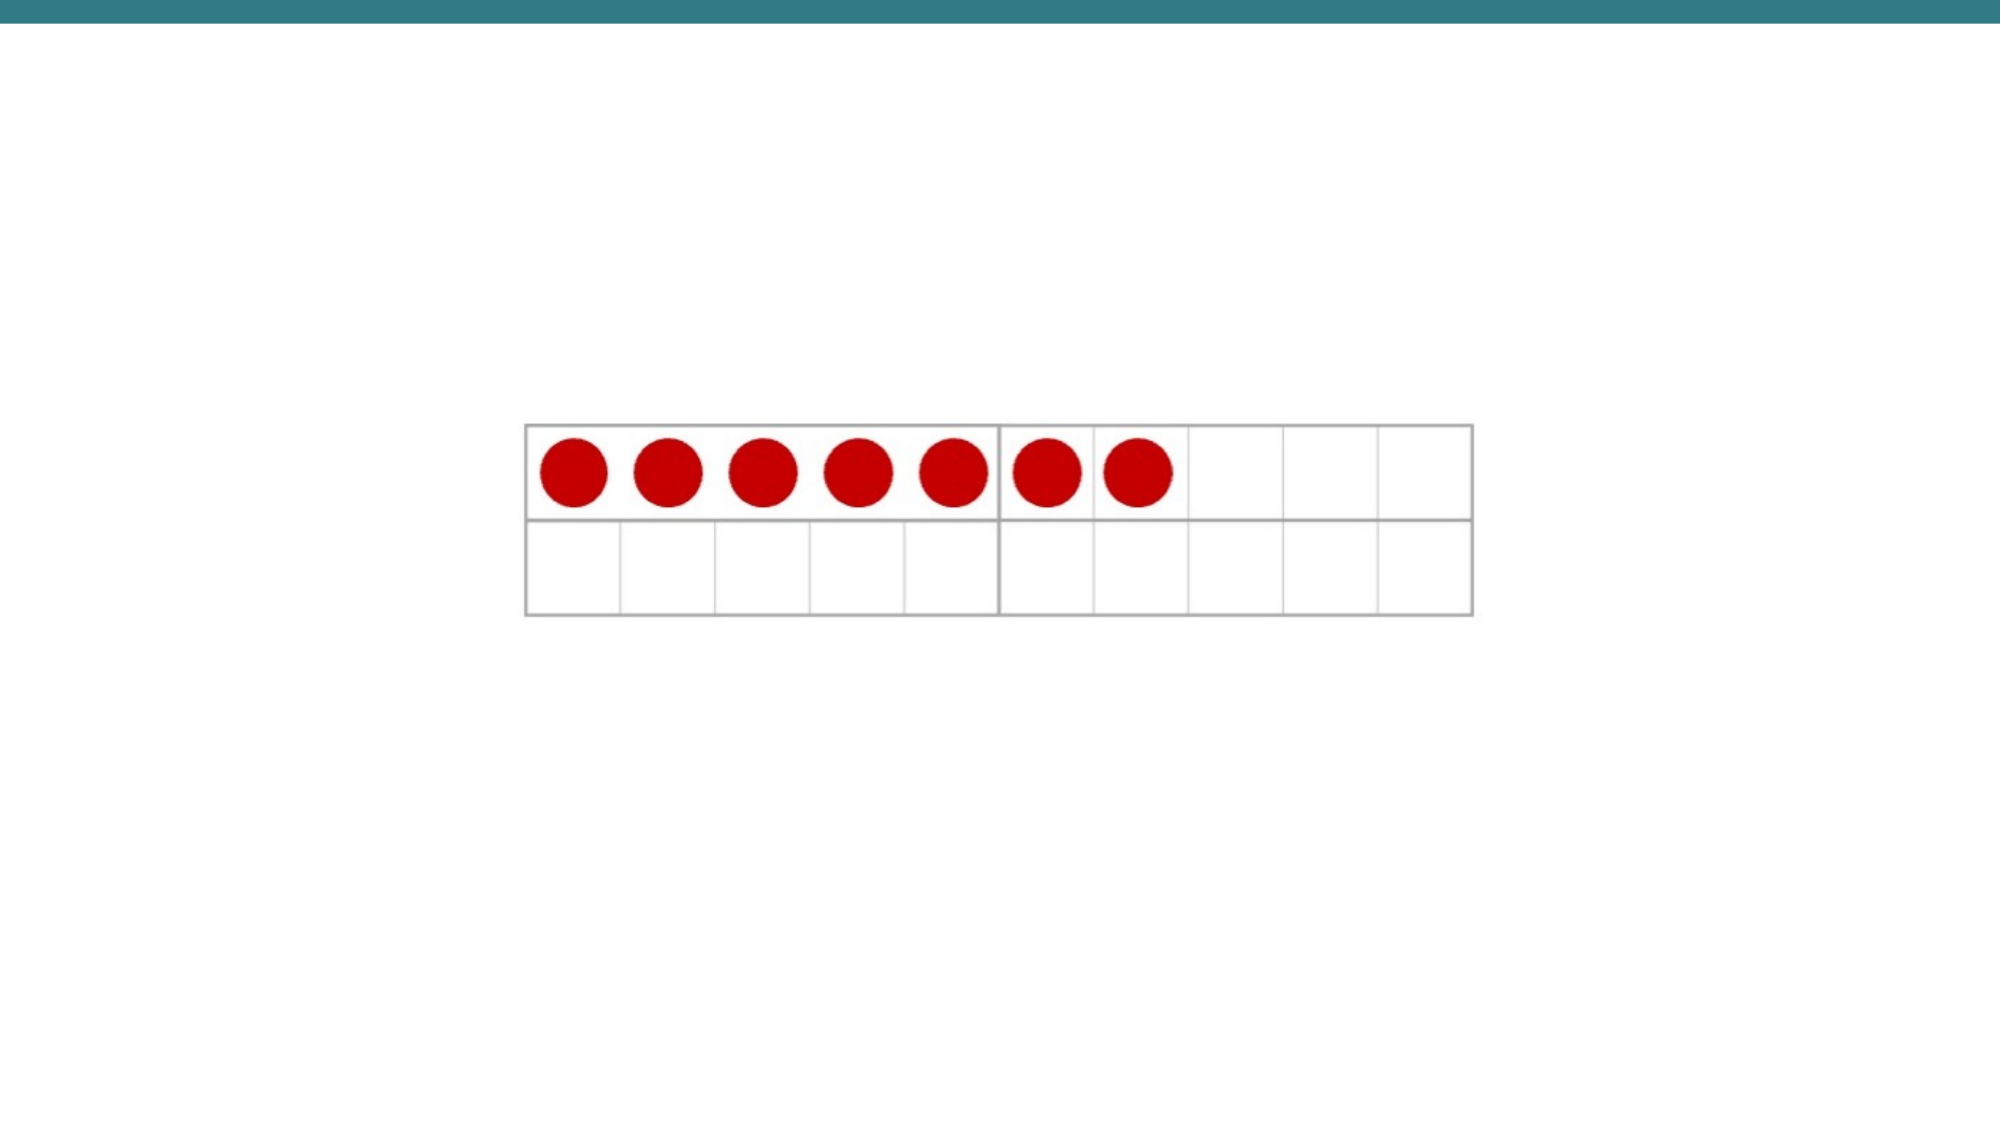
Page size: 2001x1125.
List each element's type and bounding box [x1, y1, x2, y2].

picture [517, 418, 1483, 626]
